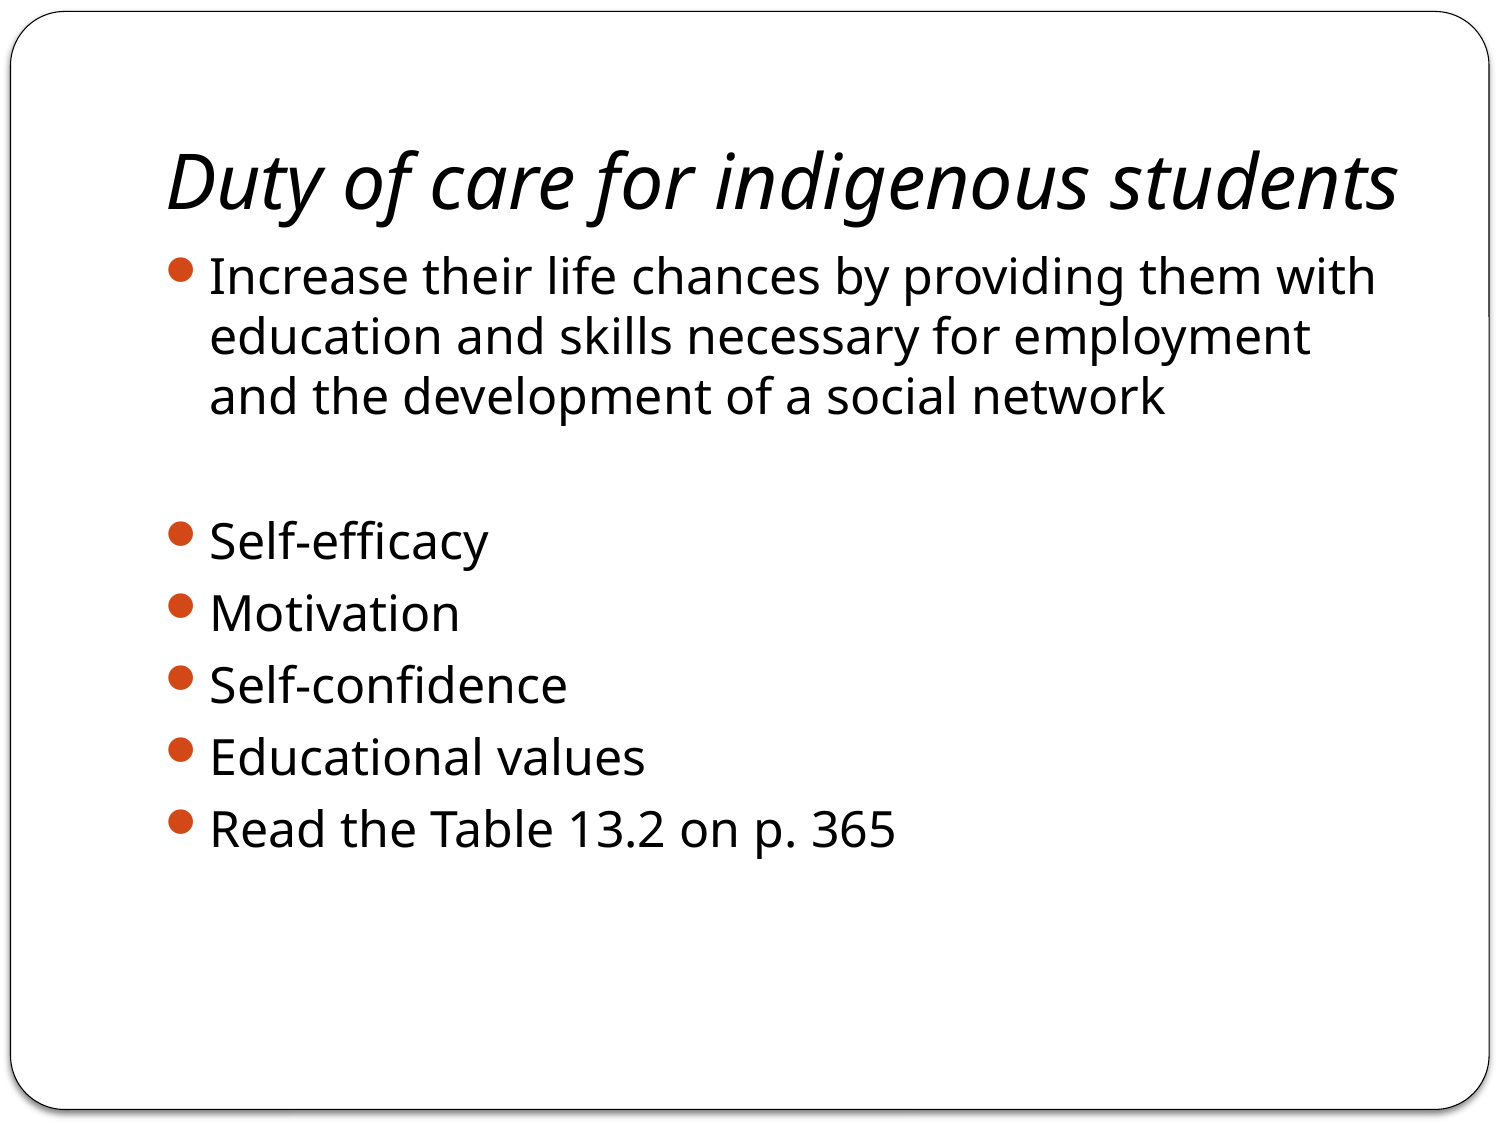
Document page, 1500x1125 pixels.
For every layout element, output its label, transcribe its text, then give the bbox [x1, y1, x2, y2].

title Duty of care for indigenous students [150, 45, 1425, 233]
list Increase their life chances by providing them with education and skills necessary for employment and the development of a social network summary ~ Self-efficacy Motivation Self-confidence Educational values Read the Table 13.2 on p. 365 [150, 237, 1425, 988]
